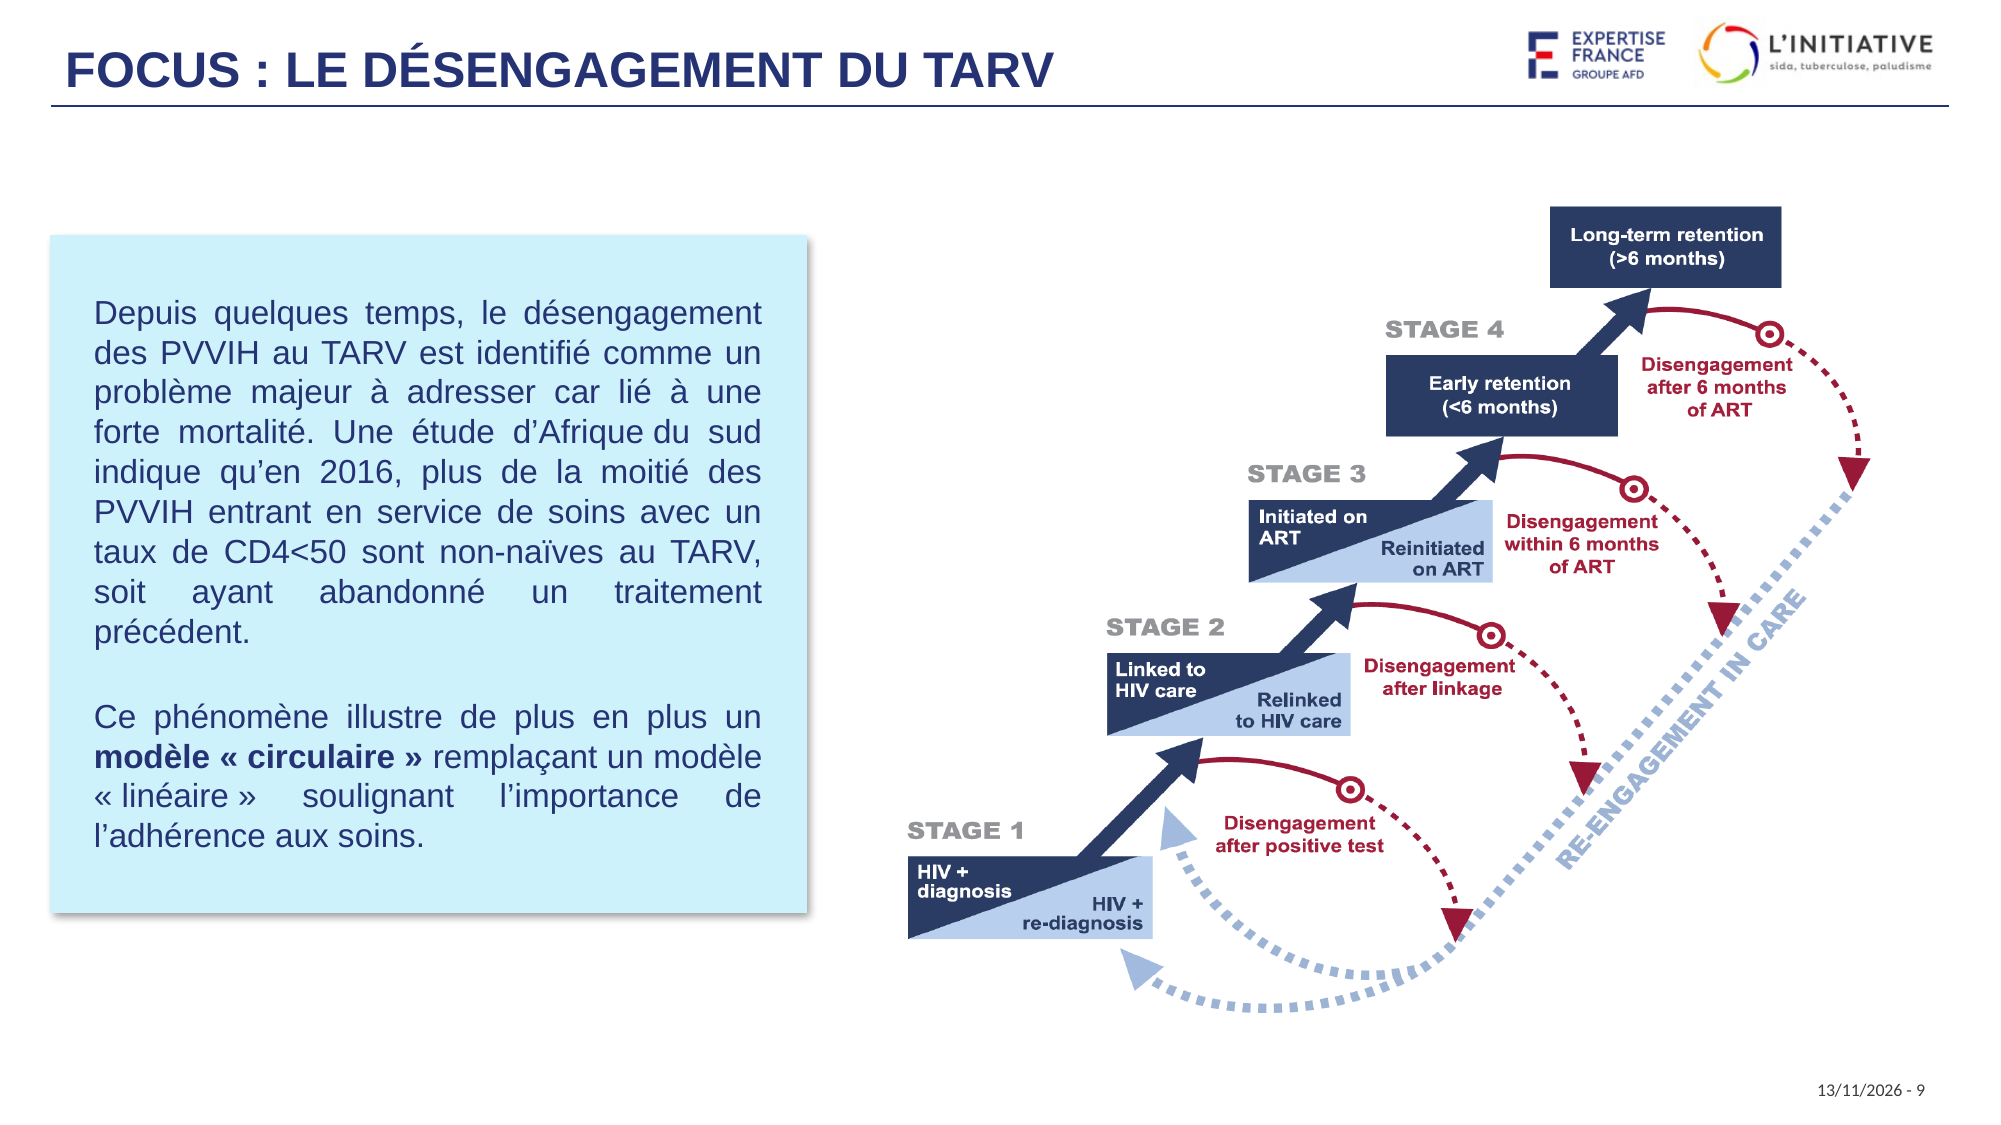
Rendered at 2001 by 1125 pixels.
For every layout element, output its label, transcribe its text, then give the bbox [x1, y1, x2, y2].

list Depuis quelques temps, le désengagement des PVVIH au TARV est identifié comme un problème majeur à adresser car lié à une forte mortalité. Une étude d’Afrique du sud indique qu’en 2016, plus de la moitié des PVVIH entrant en service de soins avec un taux de CD4<50 sont non-naïves au TARV, soit ayant abandonné un traitement précédent. Ce phénomène illustre de plus en plus un modèle « circulaire » remplaçant un modèle « linéaire » soulignant l’importance de l’adhérence aux soins. [78, 283, 778, 866]
title Focus : le désengagement du tarv [50, 15, 1950, 106]
picture [1514, 0, 1956, 106]
text_box [50, 235, 807, 913]
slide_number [742, 1058, 1940, 1119]
picture [868, 190, 1908, 1028]
